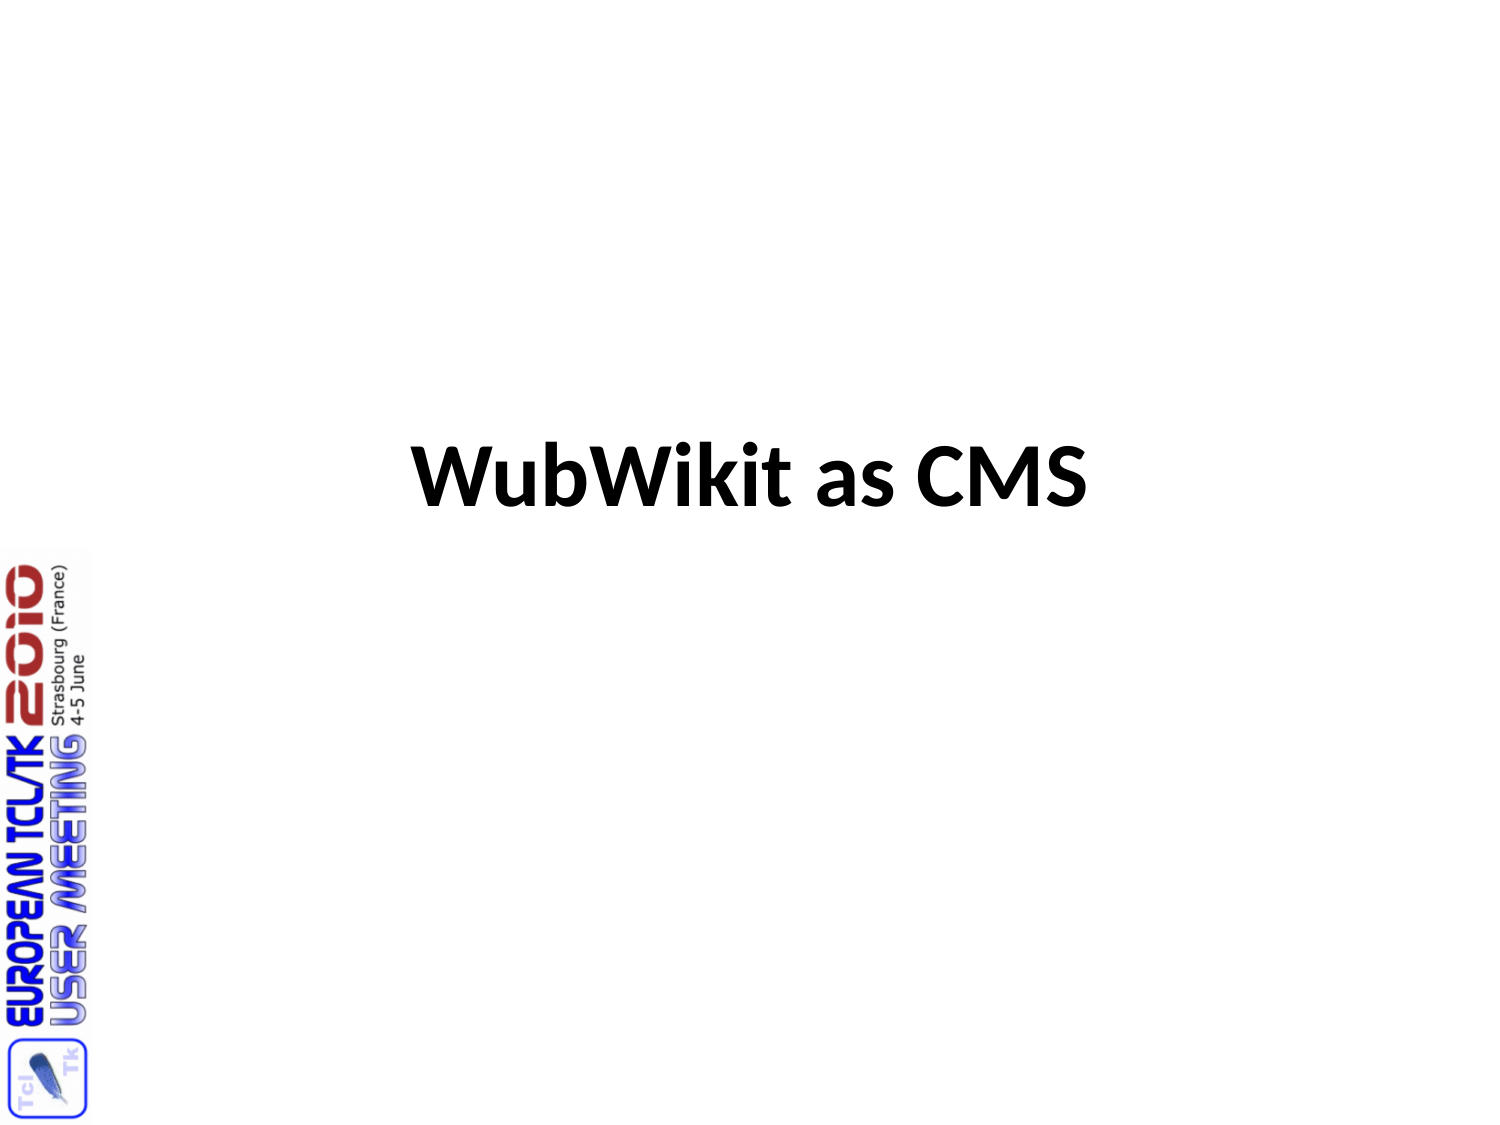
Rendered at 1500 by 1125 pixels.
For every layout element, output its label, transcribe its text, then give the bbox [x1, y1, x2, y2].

title WubWikit as CMS [112, 349, 1388, 591]
picture [0, 550, 334, 1124]
